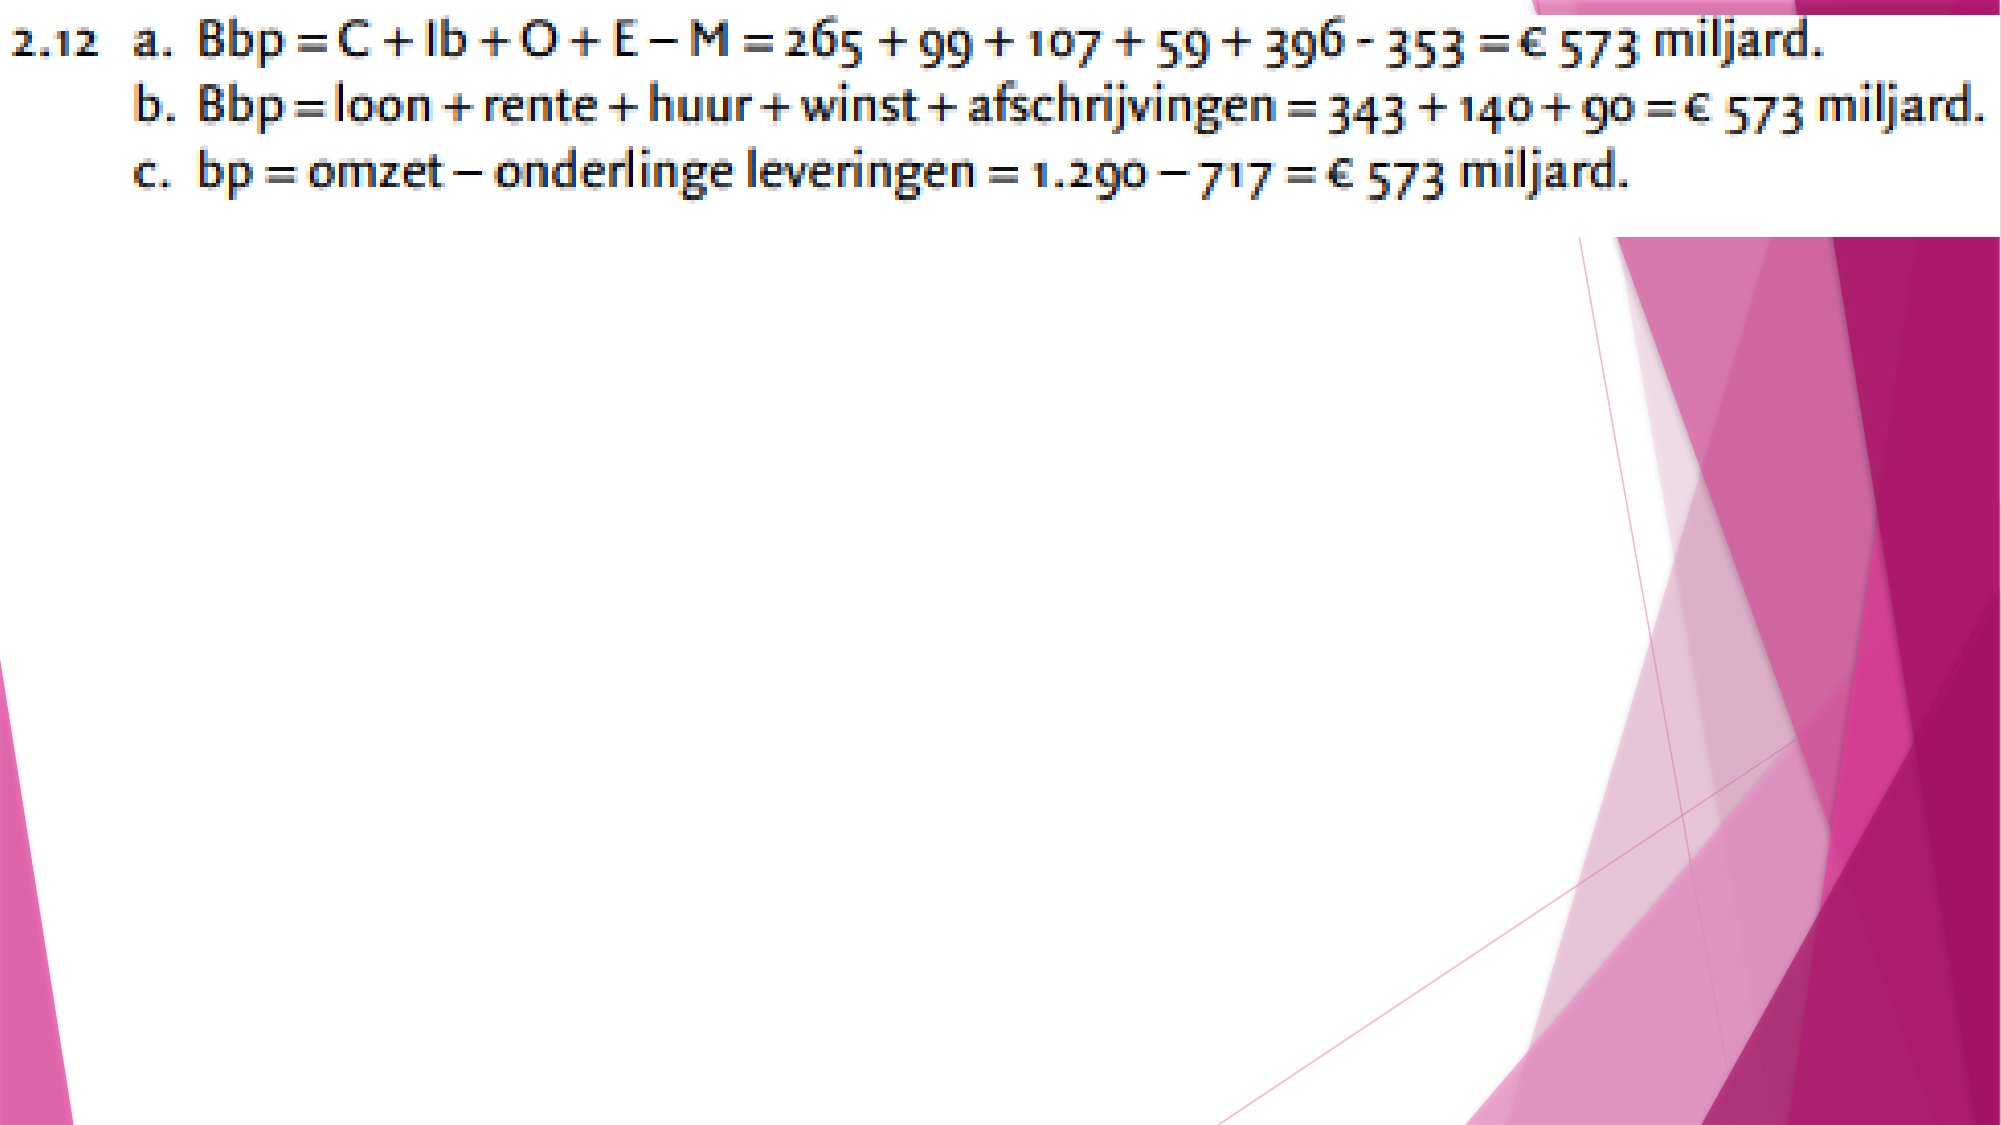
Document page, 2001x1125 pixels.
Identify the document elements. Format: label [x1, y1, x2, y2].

picture [0, 15, 2000, 237]
